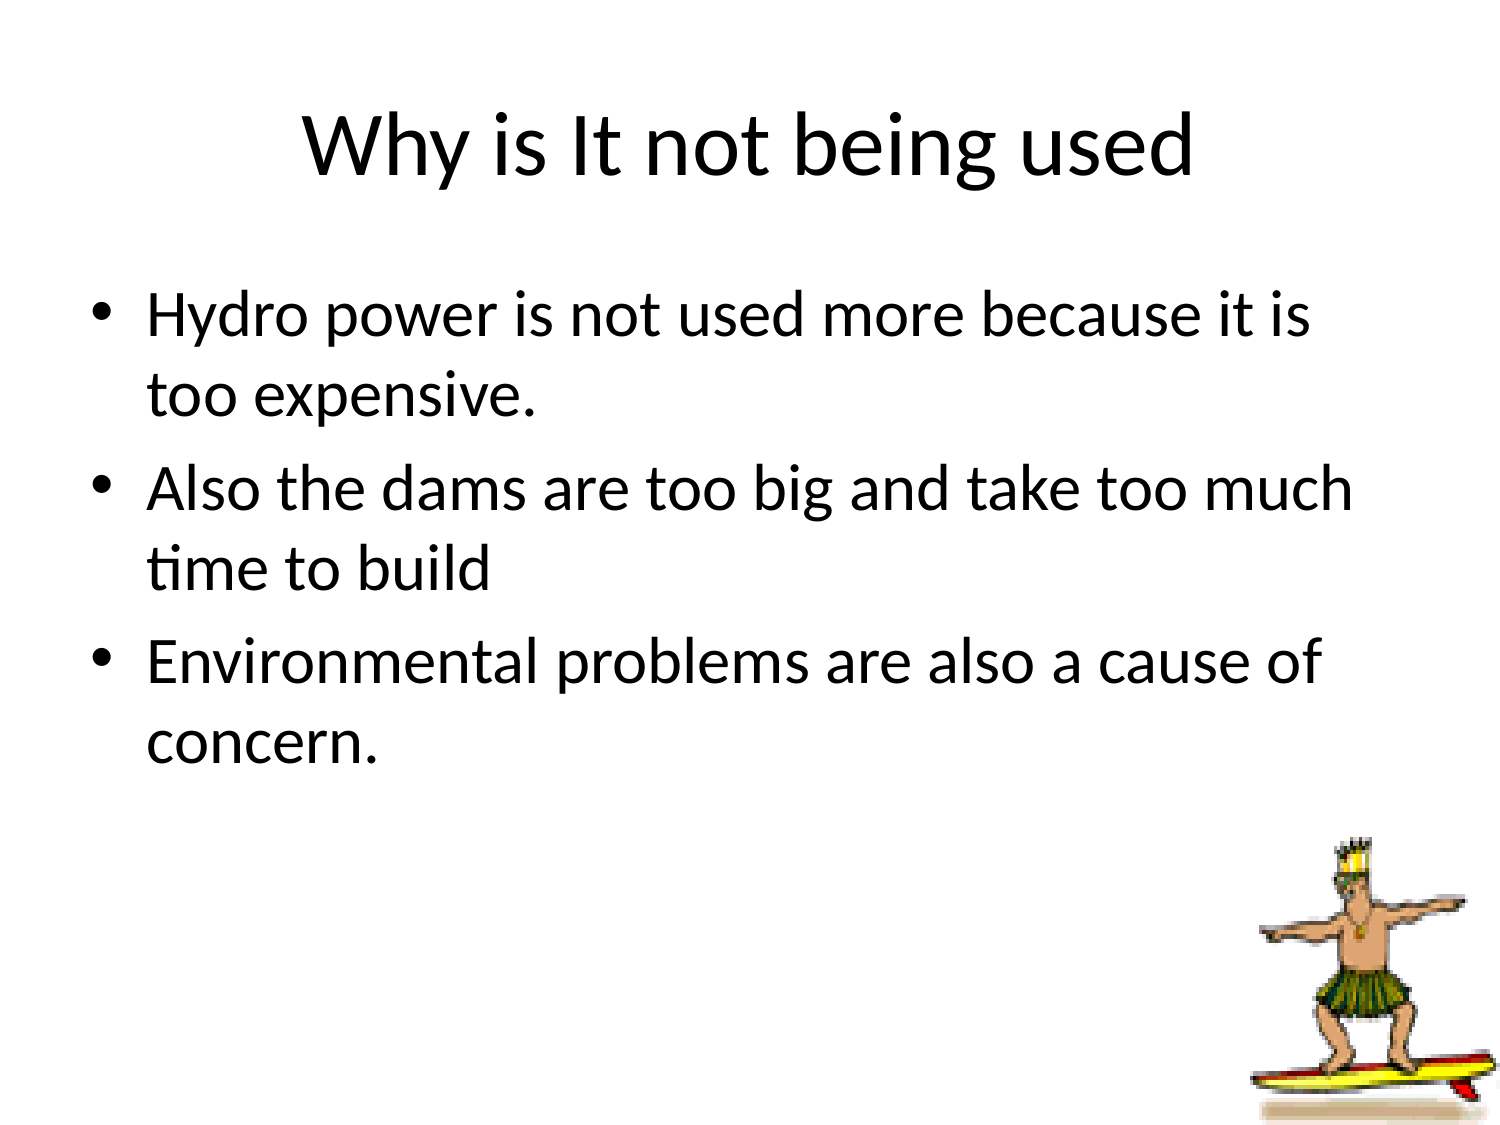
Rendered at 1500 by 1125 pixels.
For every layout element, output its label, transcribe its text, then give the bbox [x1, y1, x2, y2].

list Hydro power is not used more because it is too expensive. Also the dams are too big and take too much time to build Environmental problems are also a cause of concern. [74, 262, 1426, 823]
picture [0, 824, 1500, 1125]
title Why is It not being used [74, 44, 1426, 233]
